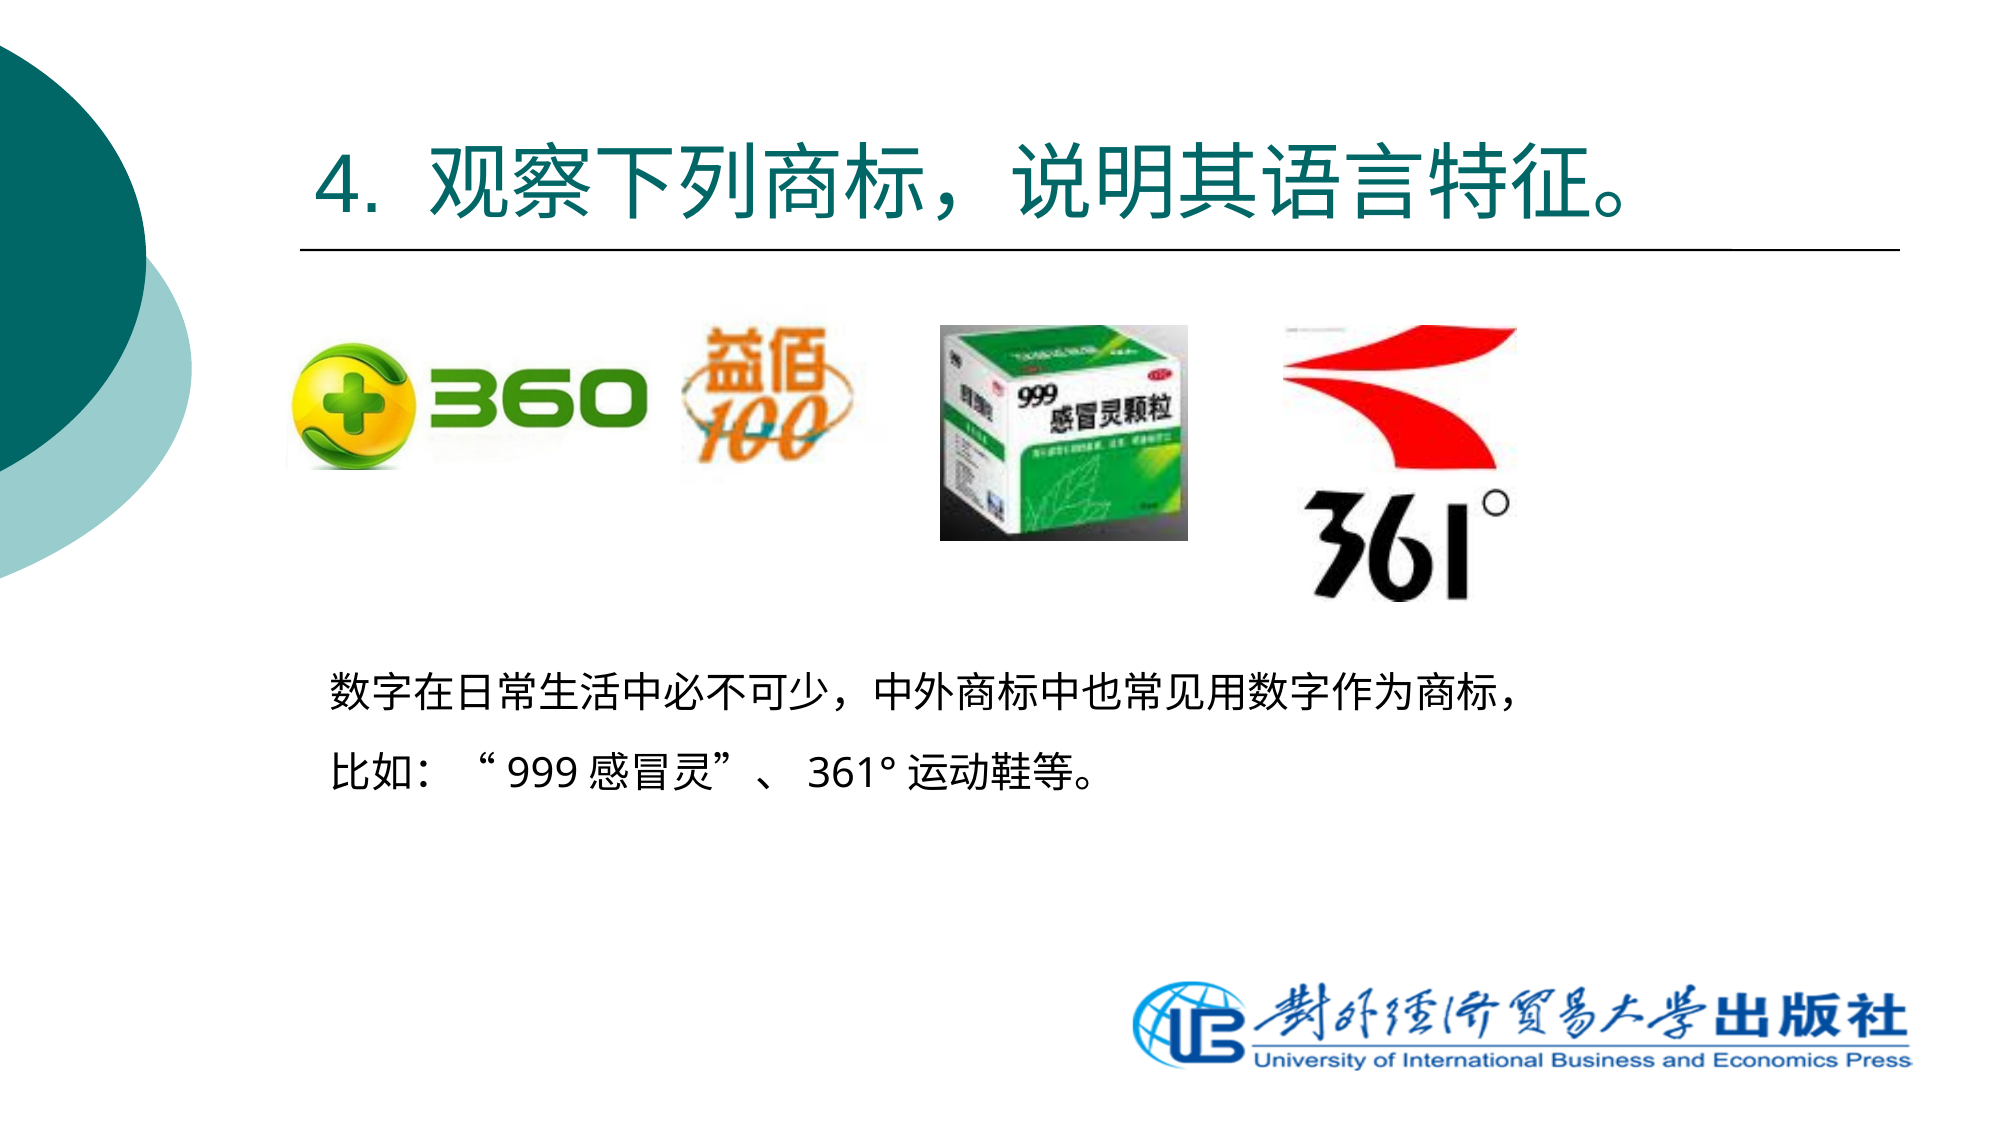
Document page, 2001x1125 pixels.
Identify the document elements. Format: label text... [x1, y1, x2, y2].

picture [1054, 922, 2000, 1125]
picture [1283, 324, 1518, 602]
text_box 数字在日常生活中必不可少，中外商标中也常见用数字作为商标，比如：“999感冒灵”、361°运动鞋等。 [314, 628, 1529, 804]
title 4. 观察下列商标，说明其语言特征。 [299, 49, 1900, 238]
picture [940, 324, 1189, 541]
picture [284, 302, 918, 493]
